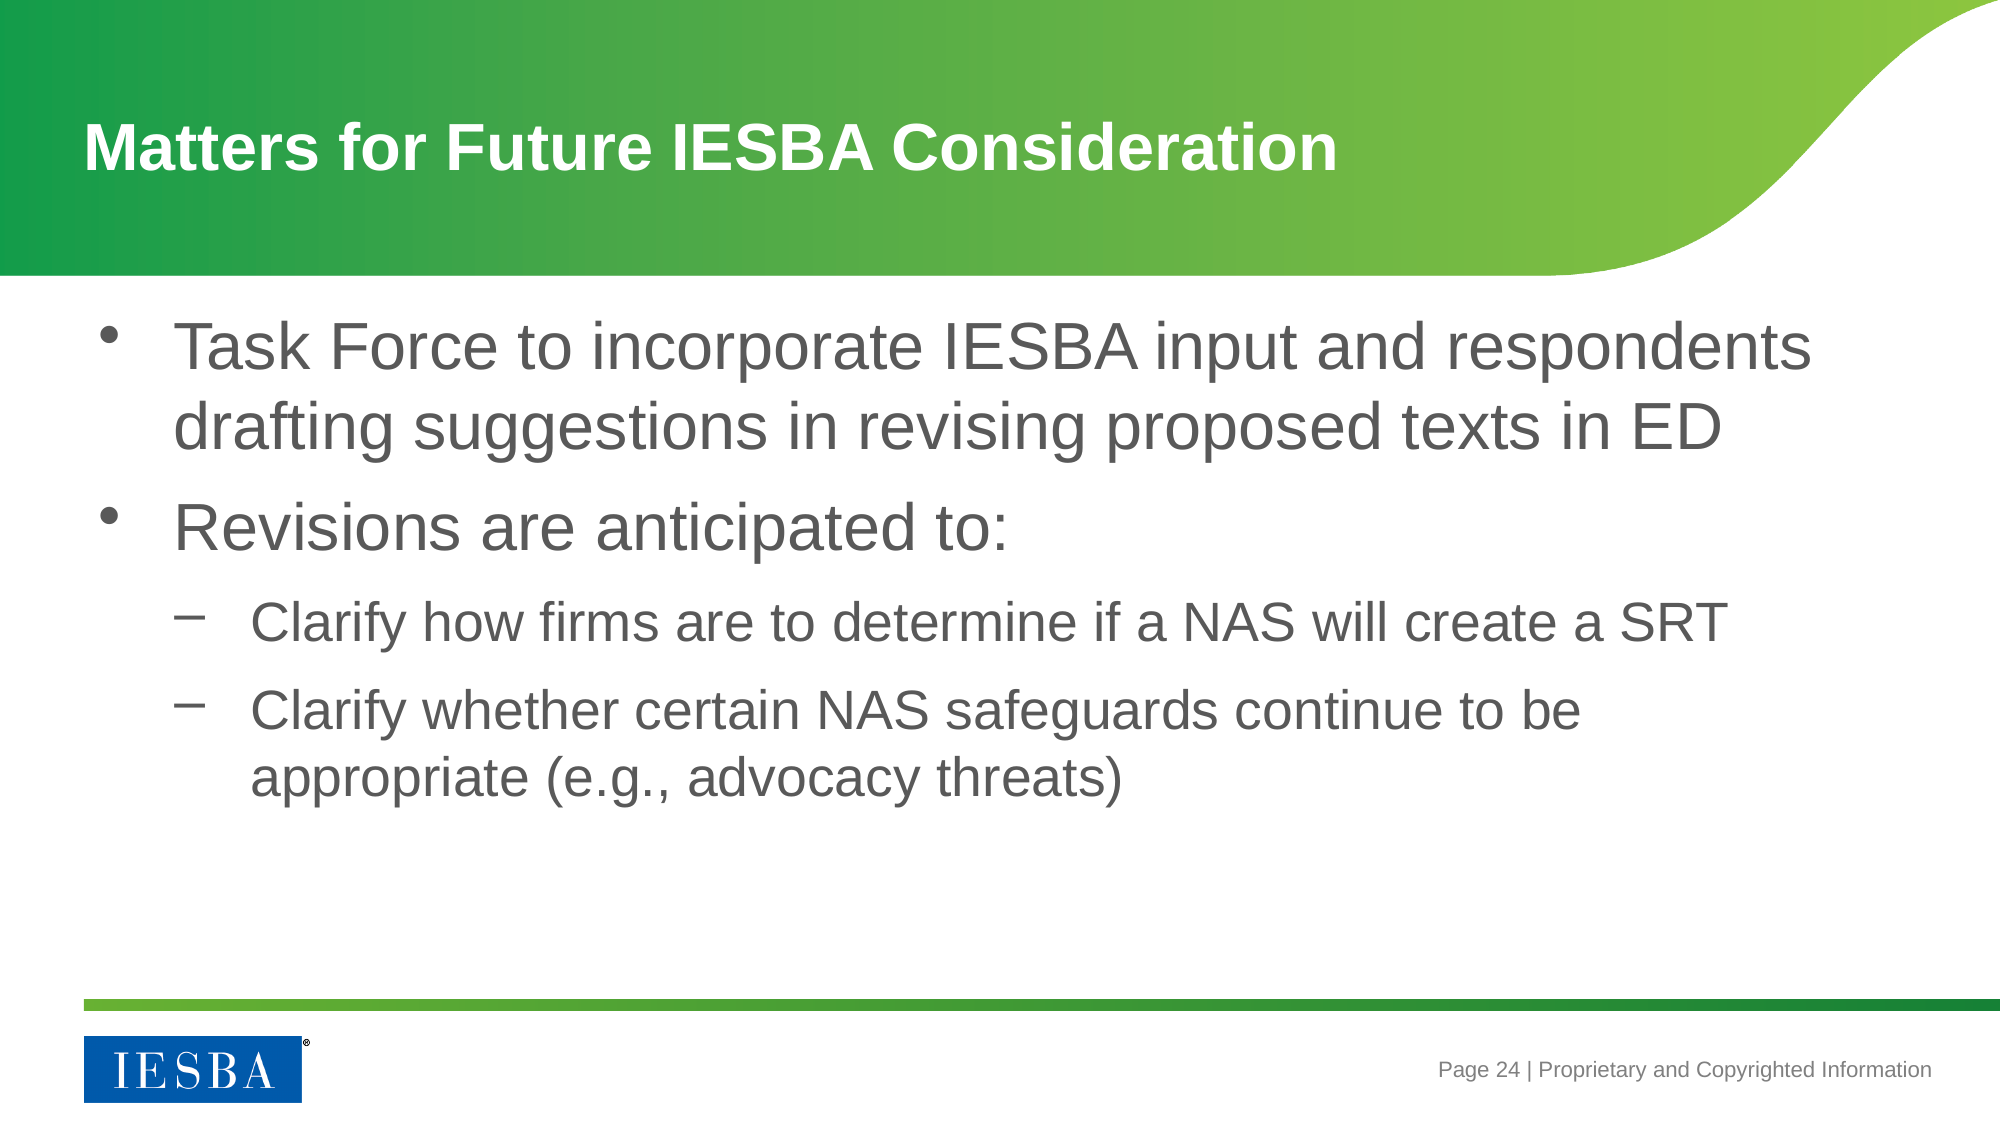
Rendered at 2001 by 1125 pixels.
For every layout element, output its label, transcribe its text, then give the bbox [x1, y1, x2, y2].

list Task Force to incorporate IESBA input and respondents drafting suggestions in revising proposed texts in ED Revisions are anticipated to: Clarify how firms are to determine if a NAS will create a SRT Clarify whether certain NAS safeguards continue to be appropriate (e.g., advocacy threats) [83, 295, 1863, 967]
title Matters for Future IESBA Consideration [83, 99, 1734, 188]
picture [0, 0, 2000, 276]
picture [84, 1036, 310, 1103]
